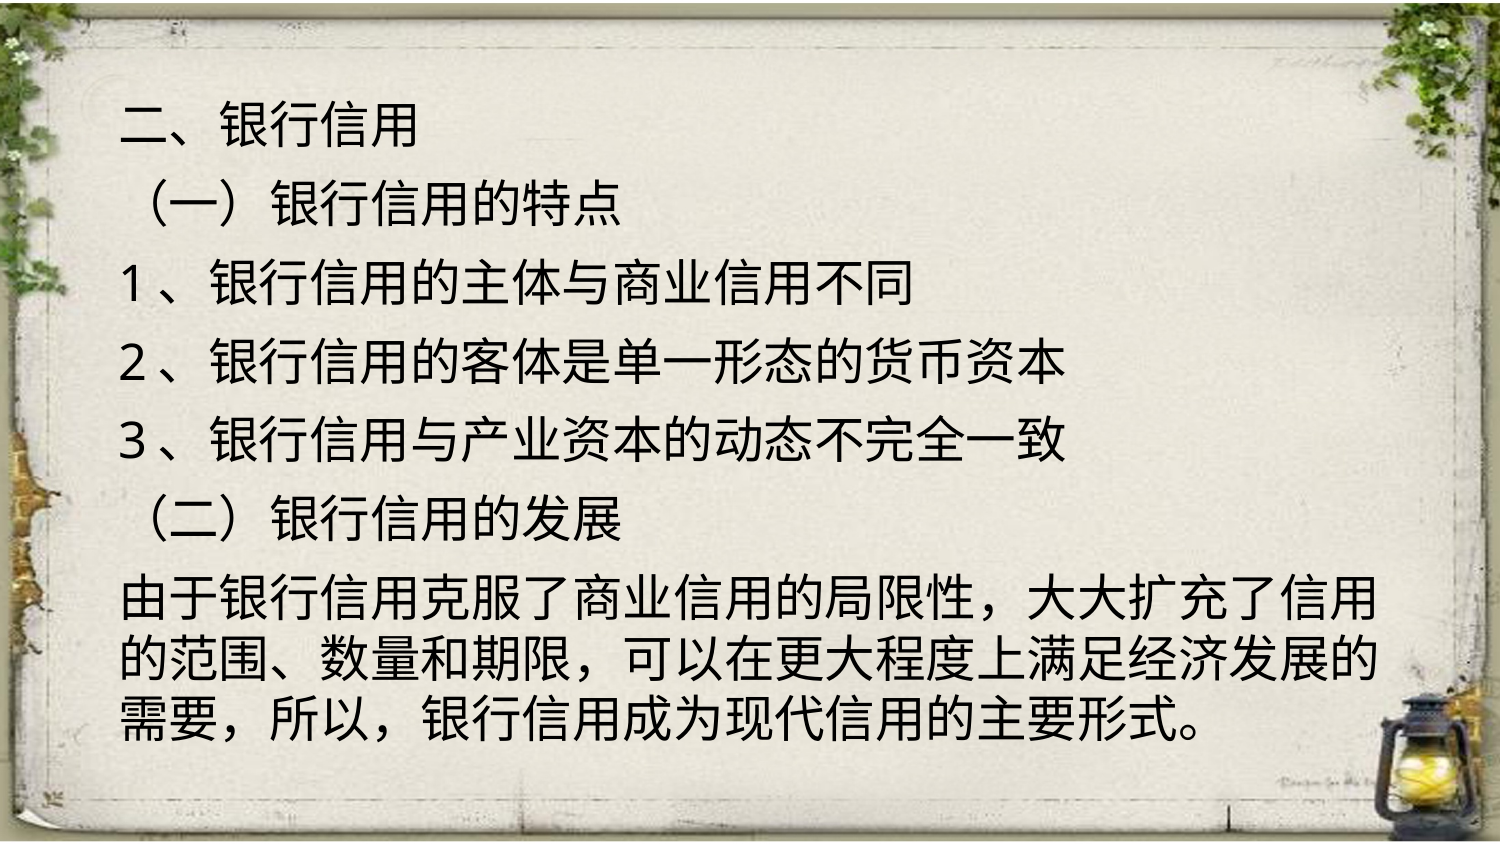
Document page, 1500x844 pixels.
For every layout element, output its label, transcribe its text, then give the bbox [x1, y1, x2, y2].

list 二、银行信用 （一）银行信用的特点 1、银行信用的主体与商业信用不同 2、银行信用的客体是单一形态的货币资本 3、银行信用与产业资本的动态不完全一致 （二）银行信用的发展 由于银行信用克服了商业信用的局限性，大大扩充了信用的范围、数量和期限，可以在更大程度上满足经济发展的需要，所以，银行信用成为现代信用的主要形式。 [103, 85, 1397, 760]
picture [0, 0, 1500, 844]
